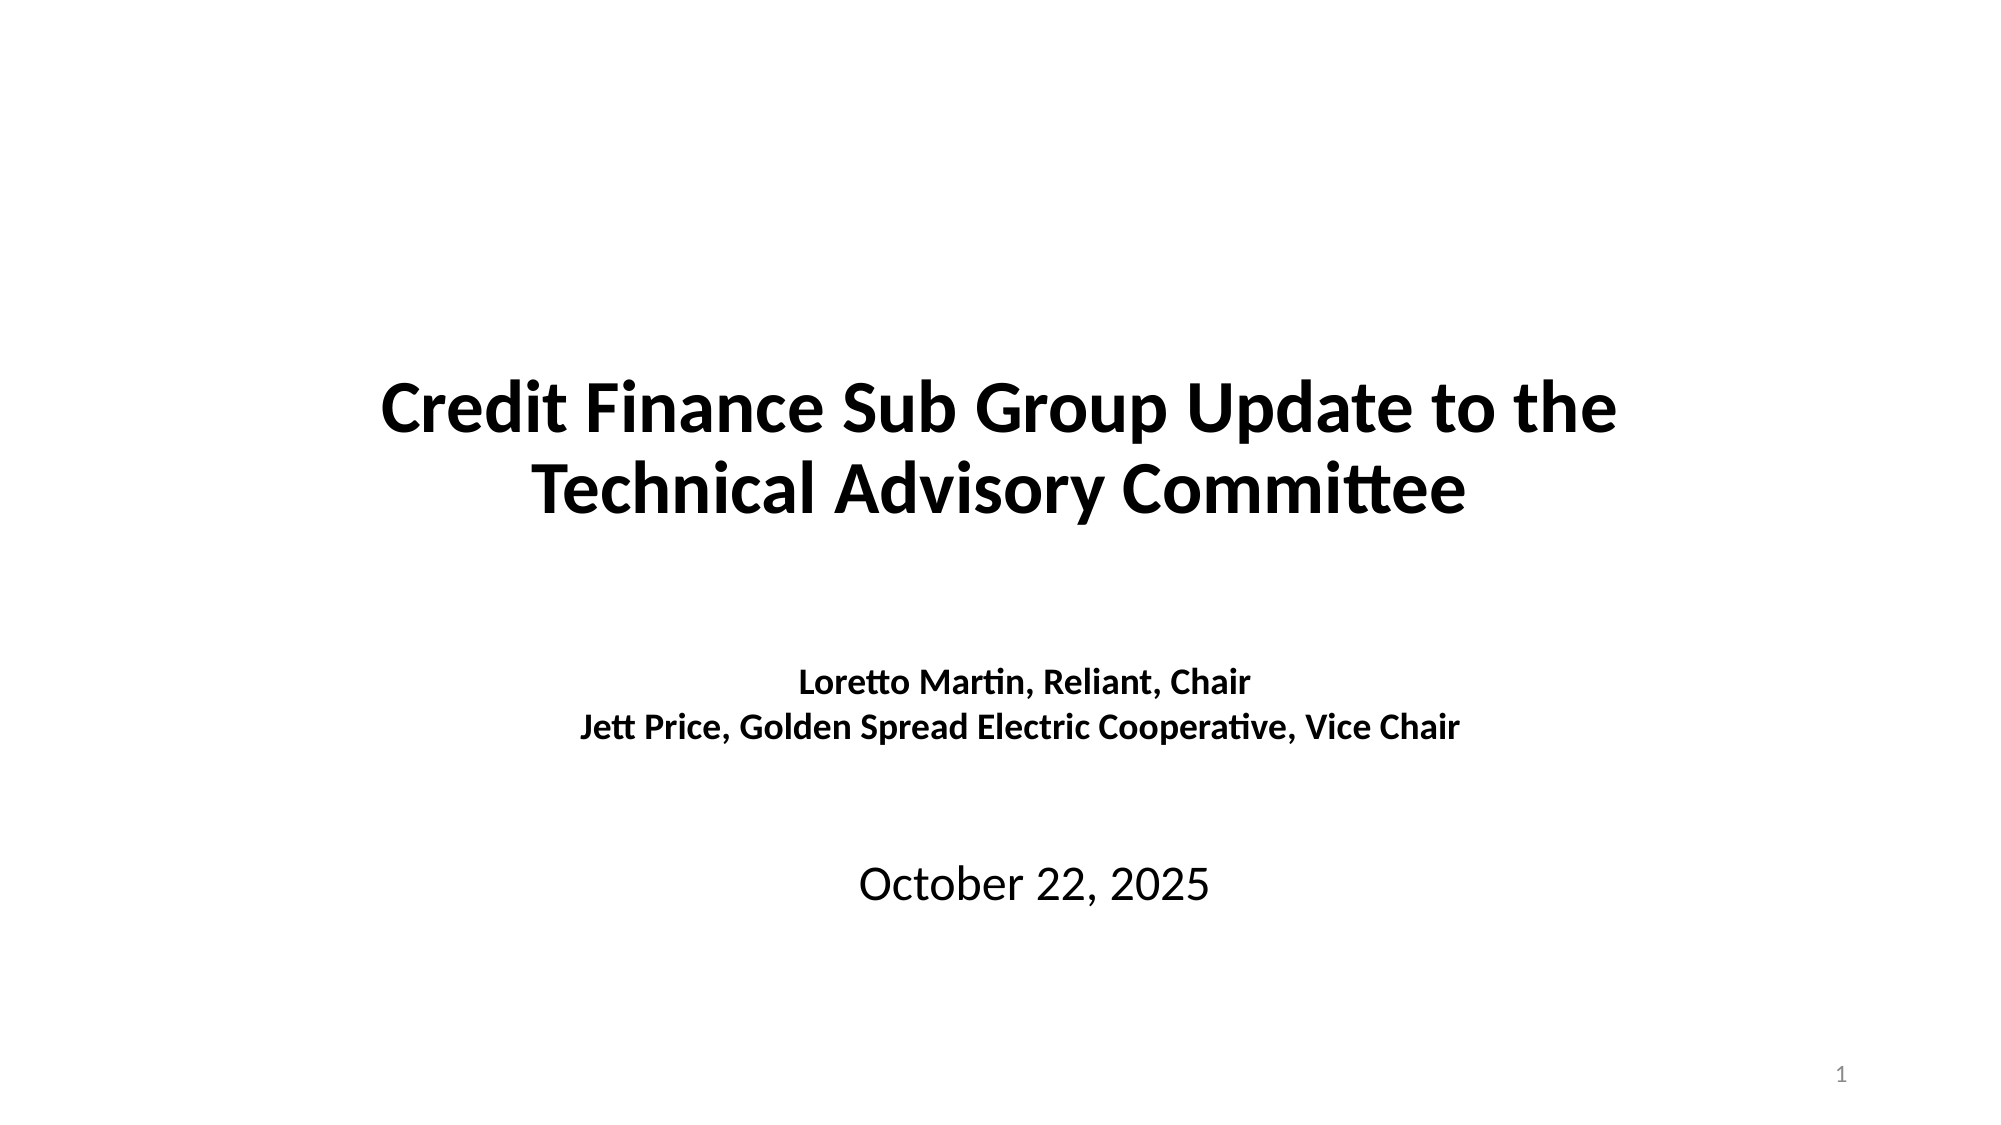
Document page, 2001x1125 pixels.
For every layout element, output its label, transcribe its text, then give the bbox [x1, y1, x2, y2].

title Credit Finance Sub Group Update to the Technical Advisory Committee [362, 262, 1638, 538]
slide_number 1 [1412, 1042, 1863, 1103]
subtitle October 22, 2025 [510, 849, 1561, 963]
text_box Loretto Martin, Reliant, Chair Jett Price, Golden Spread Electric Cooperative, Vice Chair [557, 649, 1486, 755]
